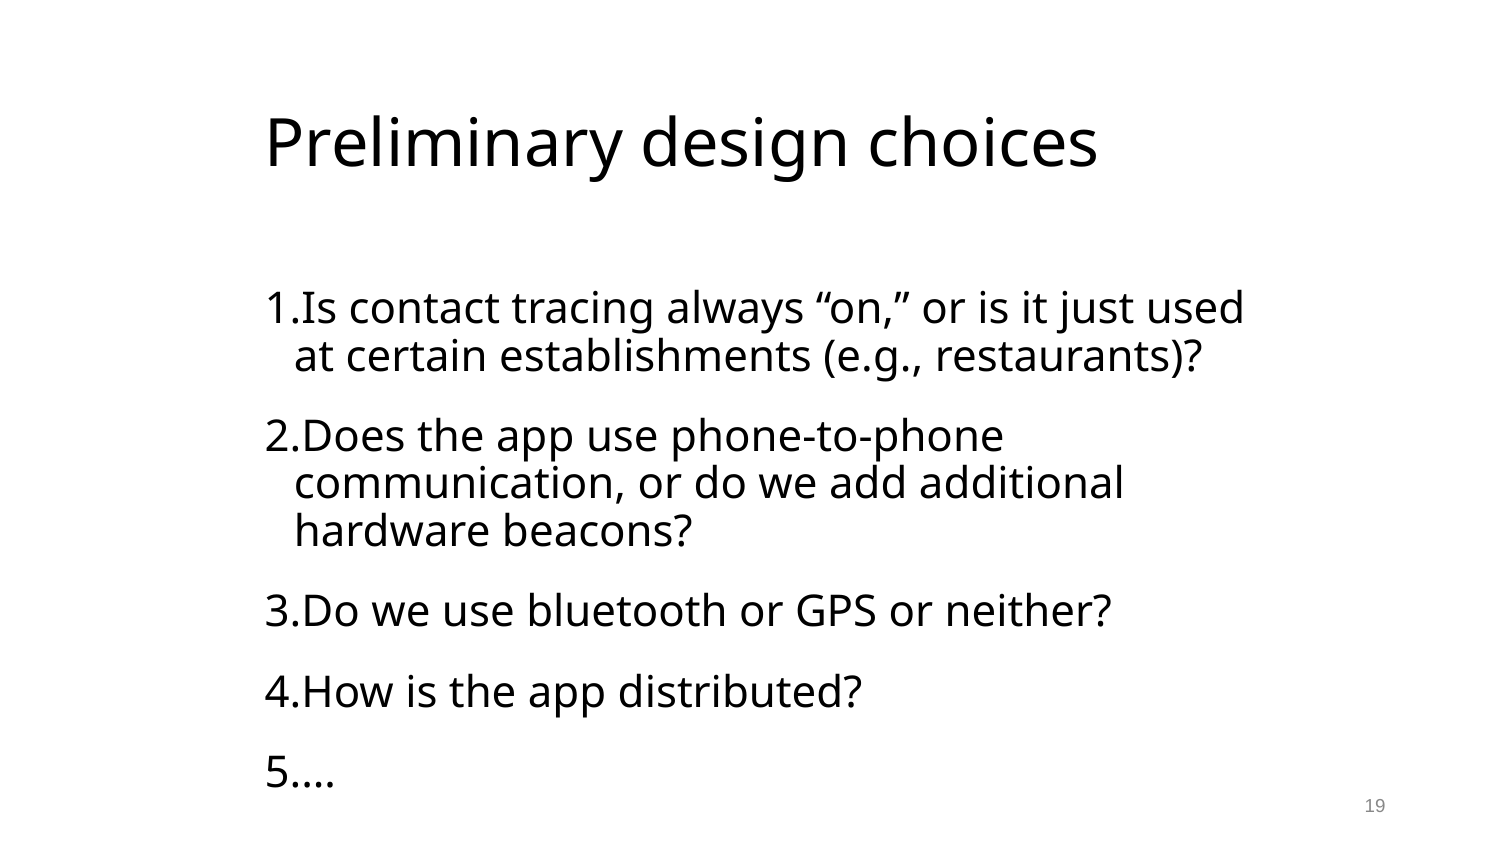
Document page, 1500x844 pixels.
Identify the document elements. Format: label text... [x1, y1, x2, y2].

title Preliminary design choices [253, 51, 1214, 239]
list Is contact tracing always “on,” or is it just used at certain establishments (e.g., restaurants)? Does the app use phone-to-phone communication, or do we add additional hardware beacons? Do we use bluetooth or GPS or neither? How is the app distributed? … [253, 280, 1265, 825]
slide_number 19 [1059, 782, 1397, 827]
